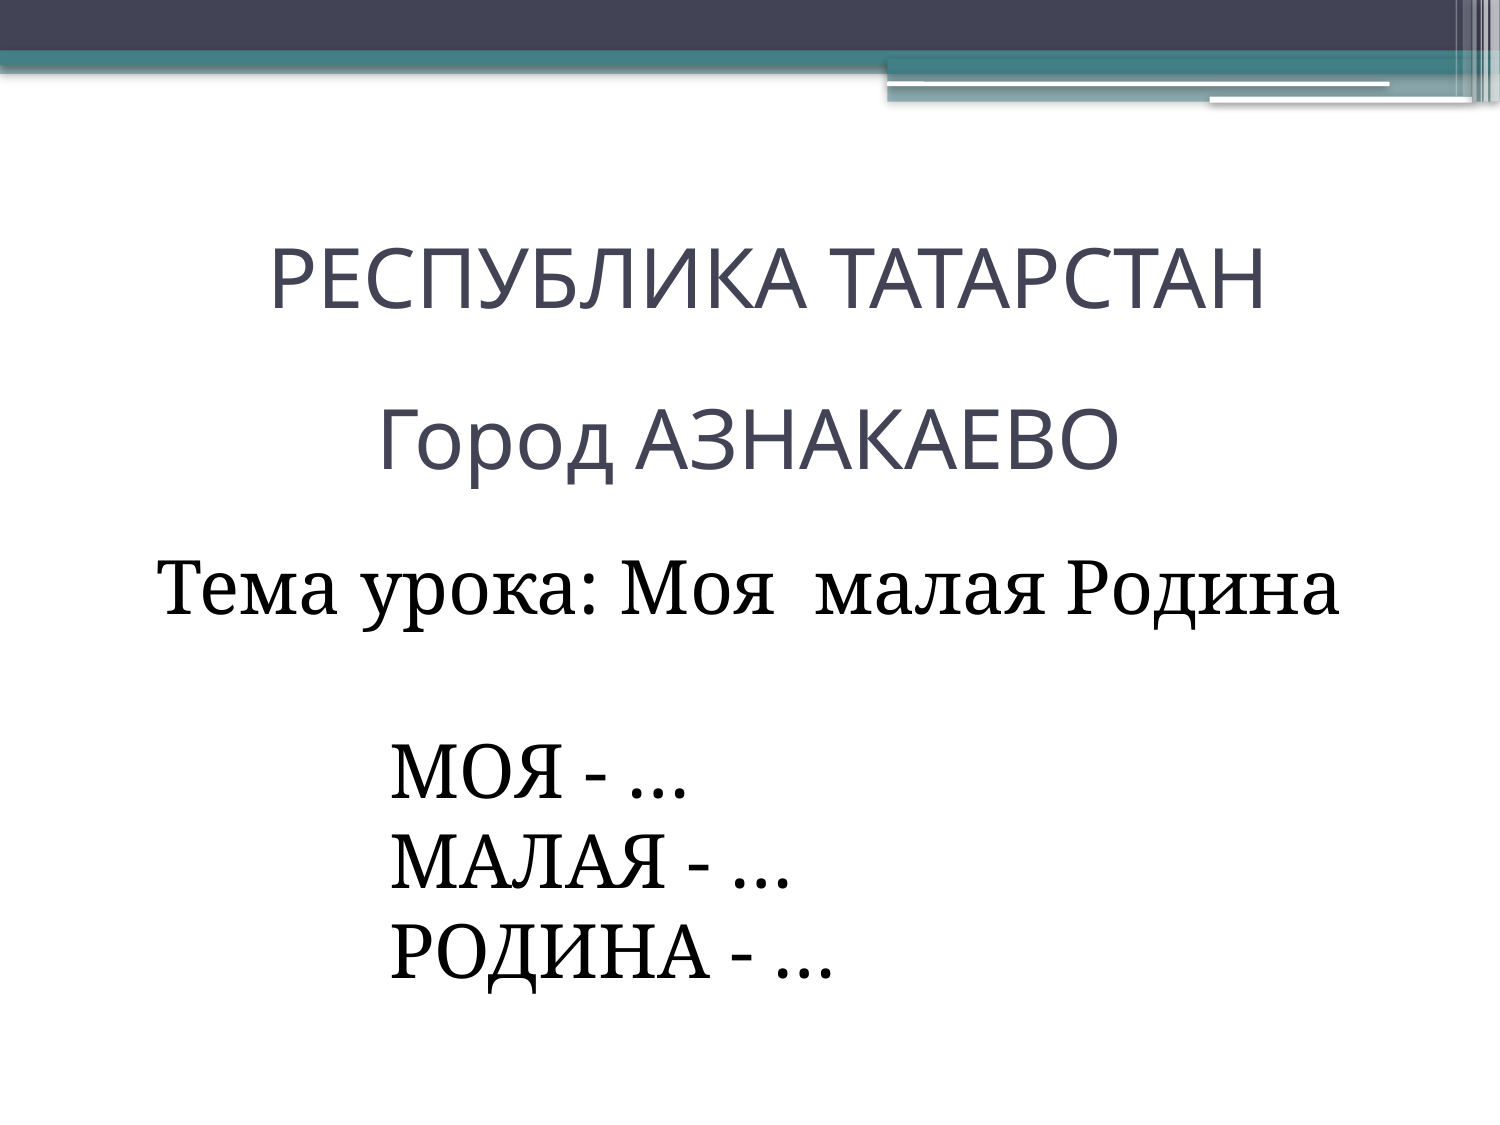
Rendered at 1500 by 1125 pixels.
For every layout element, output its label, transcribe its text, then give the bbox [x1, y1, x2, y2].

text_box Тема урока: Моя малая Родина [141, 532, 1359, 637]
title РЕСПУБЛИКА ТАТАРСТАН [93, 187, 1444, 363]
text_box МОЯ - … МАЛАЯ - … РОДИНА - … [374, 715, 1125, 1001]
text_box Город АЗНАКАЕВО [74, 348, 1425, 525]
